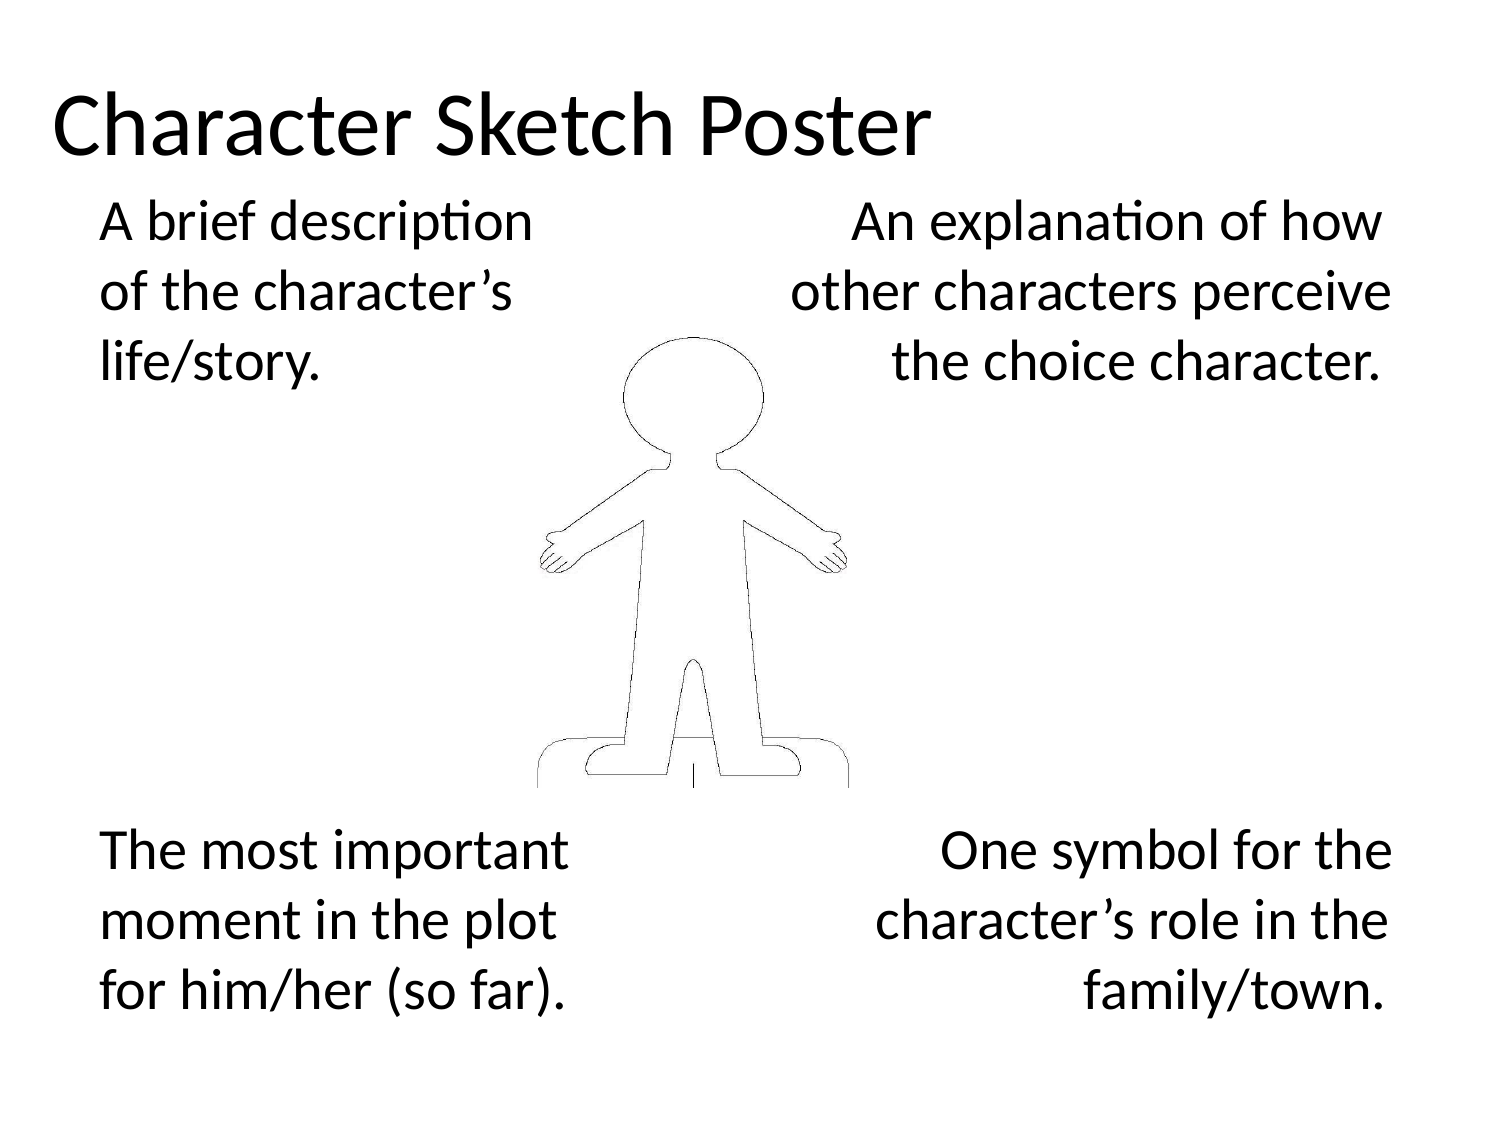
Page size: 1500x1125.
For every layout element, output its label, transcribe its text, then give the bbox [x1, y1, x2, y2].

list A brief description An explanation of how of the character’s other characters perceive life/story. the choice character. The most important One symbol for the moment in the plot character’s role in the for him/her (so far). family/town. [75, 174, 1413, 1088]
picture [537, 337, 851, 788]
title Character Sketch Poster [37, 24, 1388, 213]
